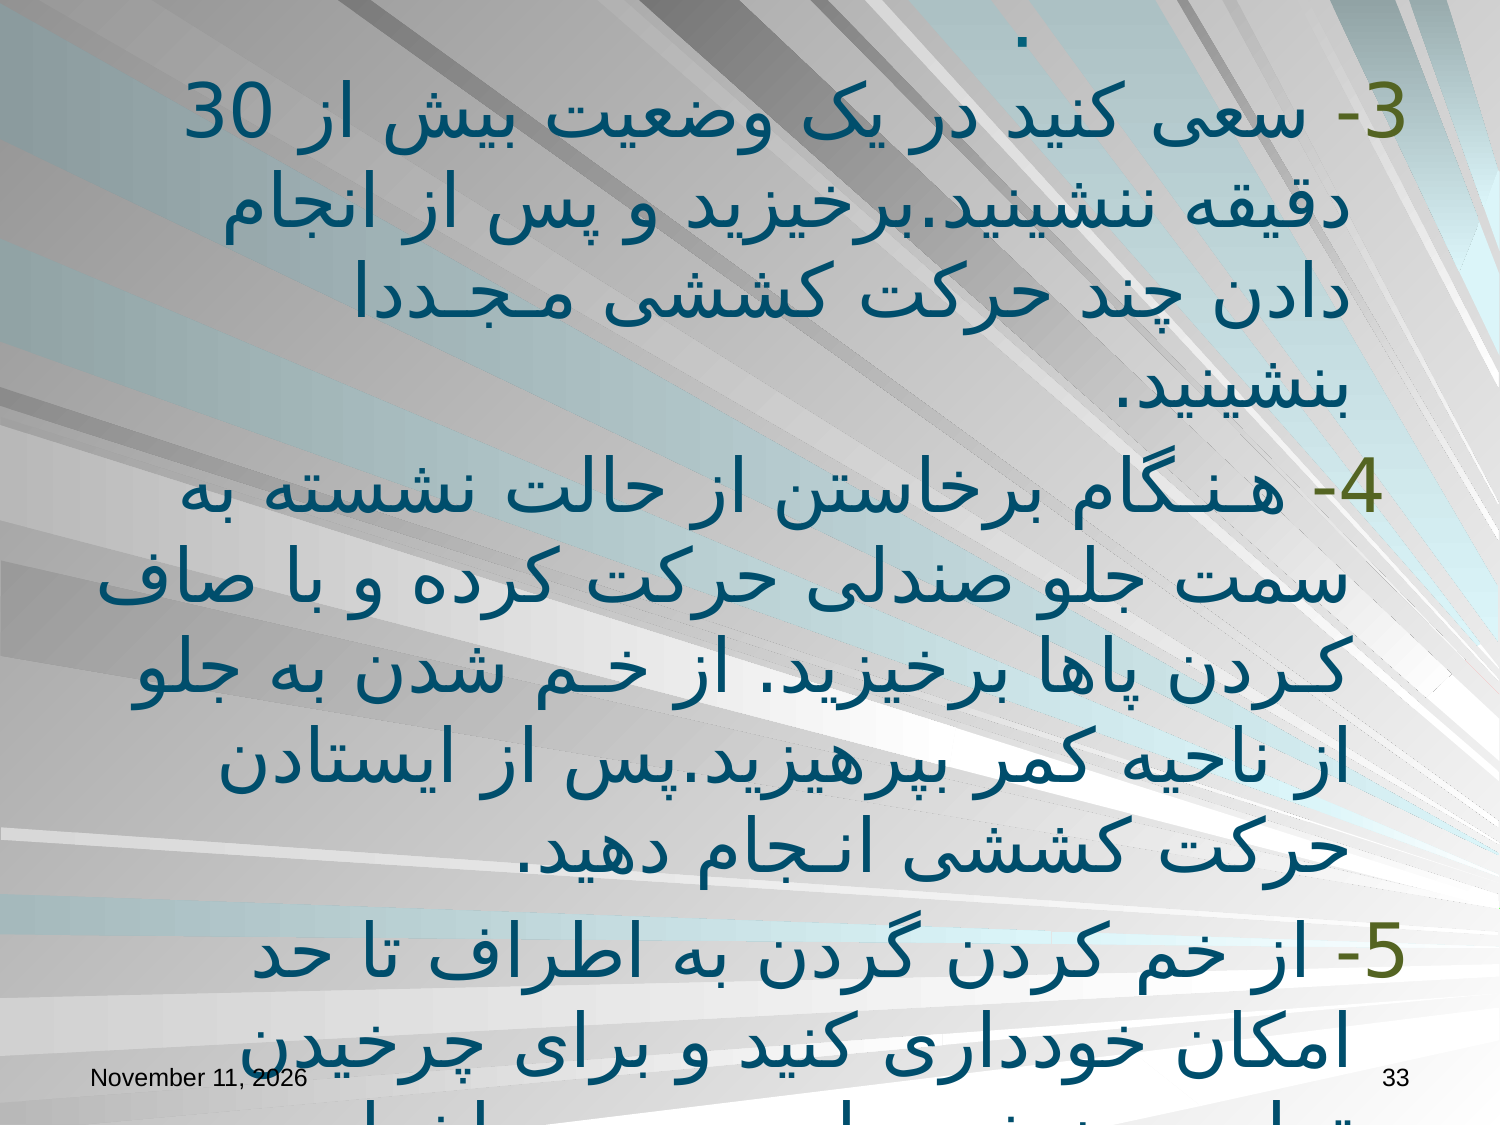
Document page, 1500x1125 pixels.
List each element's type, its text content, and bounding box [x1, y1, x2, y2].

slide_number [74, 1023, 426, 1100]
list 3- سعی کنید در یک وضعیت بیش از 30 دقیقه ننشینید.برخیزید و پس از انجام دادن چند حرکت کششی مـجـددا بنشینید. 4- هـنـگام برخاستن از حالت نشسته به سمت جلو صندلی حرکت کرده و با صاف کـردن پاها برخیزید. از خـم شدن به جلو از ناحیه کمر بپرهیزید.پس از ایستادن حرکت کششی انـجام دهید. 5- از خم کردن گردن به اطراف تا حد امکان خودداری کنید و برای چرخیدن تمام بـدن خود را به سمت دلخواه بچرخانید. [74, 54, 1426, 1006]
slide_number 33 [1074, 1023, 1426, 1100]
